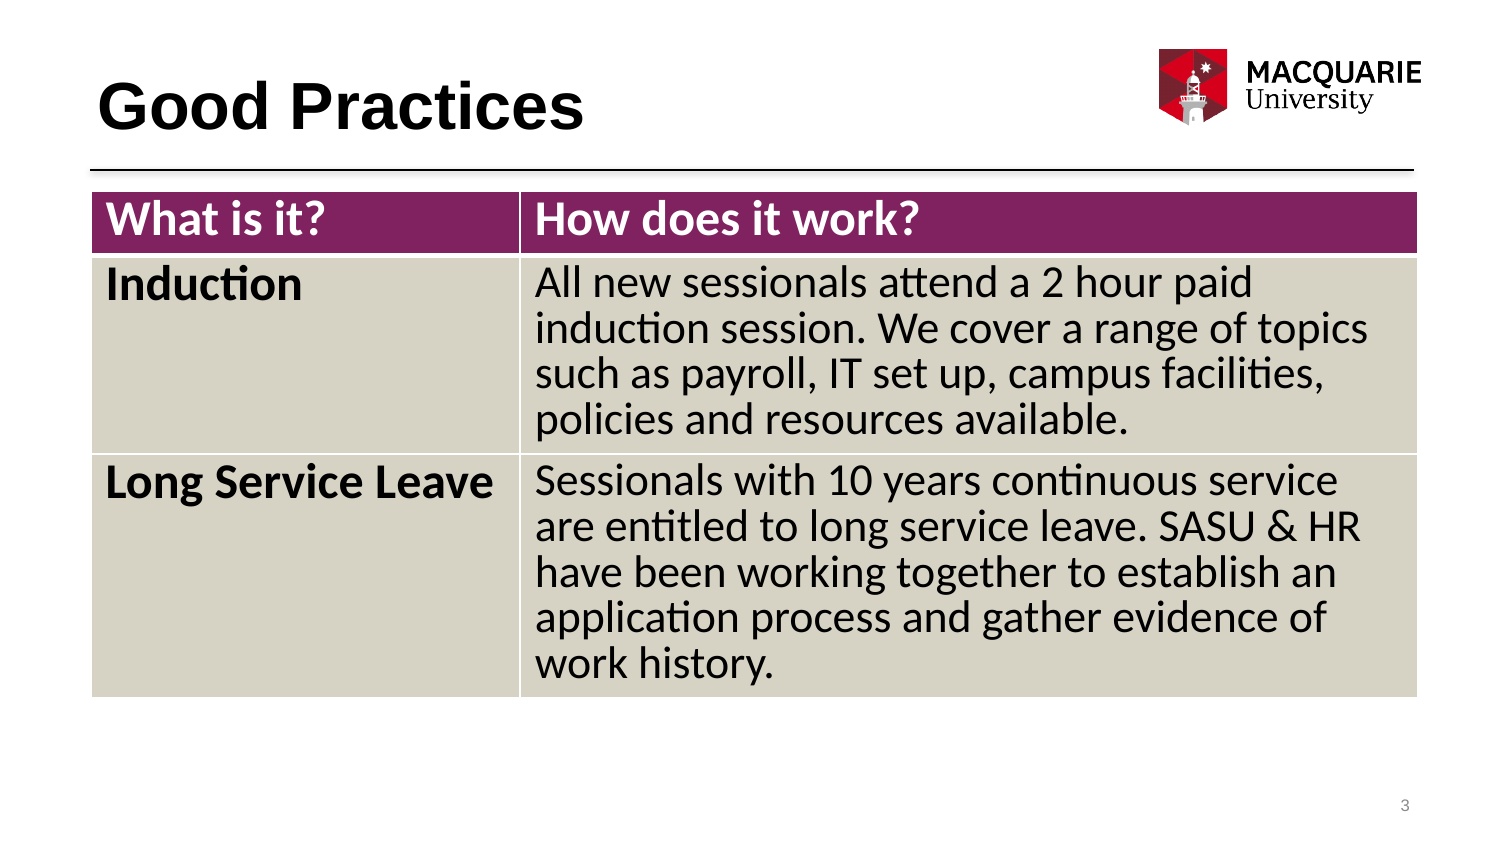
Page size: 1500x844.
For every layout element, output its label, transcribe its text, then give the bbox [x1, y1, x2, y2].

slide_number 3 [1074, 782, 1425, 827]
table_cell Sessionals with 10 years continuous service are entitled to long service leave. SASU & HR have been working together to establish an application process and gather evidence of work history. [521, 455, 1417, 697]
table_cell Induction [92, 258, 519, 453]
table_cell Long Service Leave [92, 455, 519, 697]
table_header How does it work? [521, 192, 1417, 253]
title Good Practices [82, 37, 1133, 151]
table_header What is it? [92, 192, 519, 253]
picture [1159, 49, 1421, 128]
table_cell All new sessionals attend a 2 hour paid induction session. We cover a range of topics such as payroll, IT set up, campus facilities, policies and resources available. [521, 258, 1417, 453]
